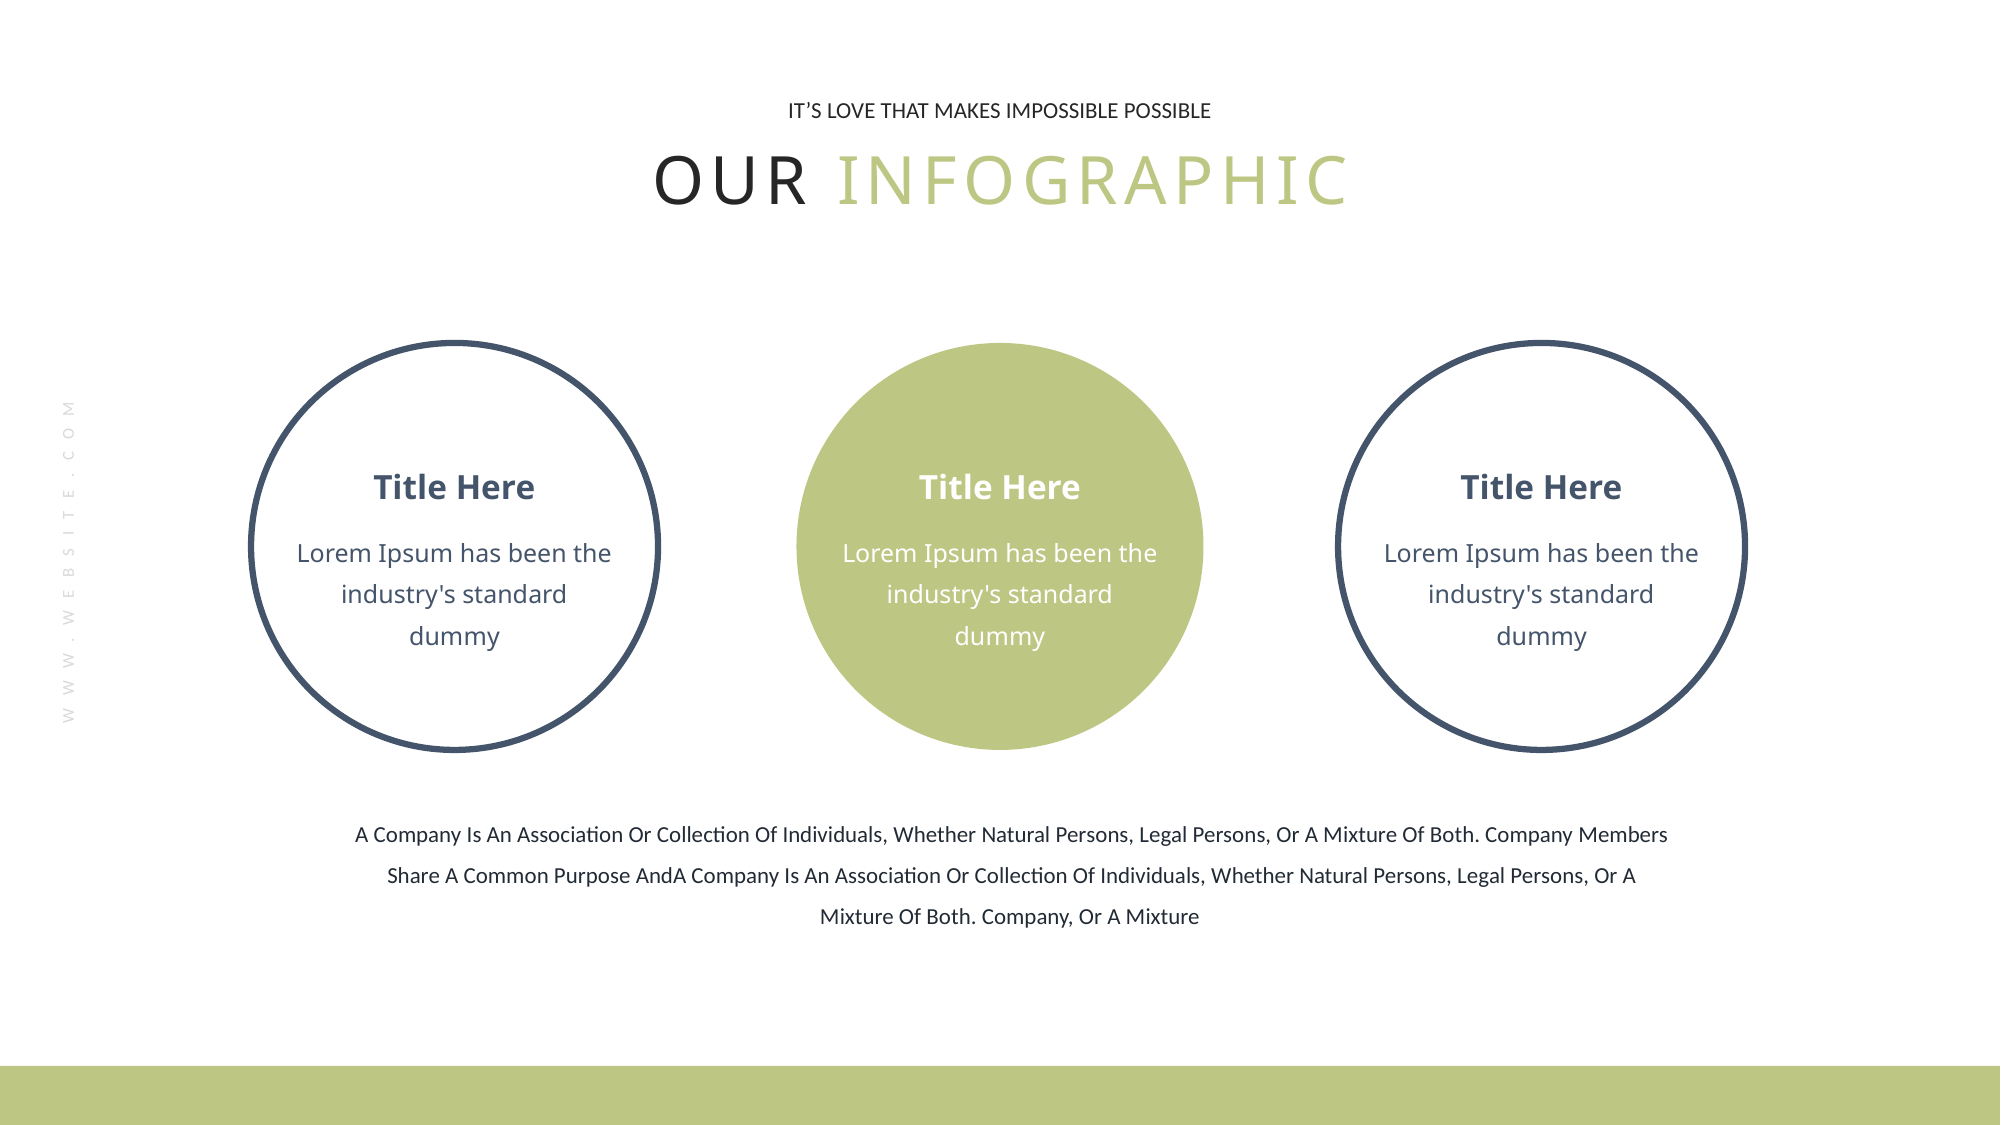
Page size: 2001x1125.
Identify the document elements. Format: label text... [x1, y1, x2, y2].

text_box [1337, 342, 1745, 750]
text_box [250, 342, 658, 750]
text_box [0, 1065, 2000, 1125]
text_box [796, 342, 1204, 750]
text_box OUR INFOGRAPHIC [560, 130, 1440, 226]
text_box WWW.WEBSITE.COM [57, 375, 78, 751]
text_box IT’S LOVE THAT MAKES IMPOSSIBLE POSSIBLE [773, 87, 1227, 131]
text_box A Company Is An Association Or Collection Of Individuals, Whether Natural Persons, Legal Persons, Or A Mixture Of Both. Company Members Share A Common Purpose AndA Company Is An Association Or Collection Of Individuals, Whether Natural Persons, Legal Persons, Or A Mixture Of Both. Company, Or A Mixture [339, 798, 1687, 937]
